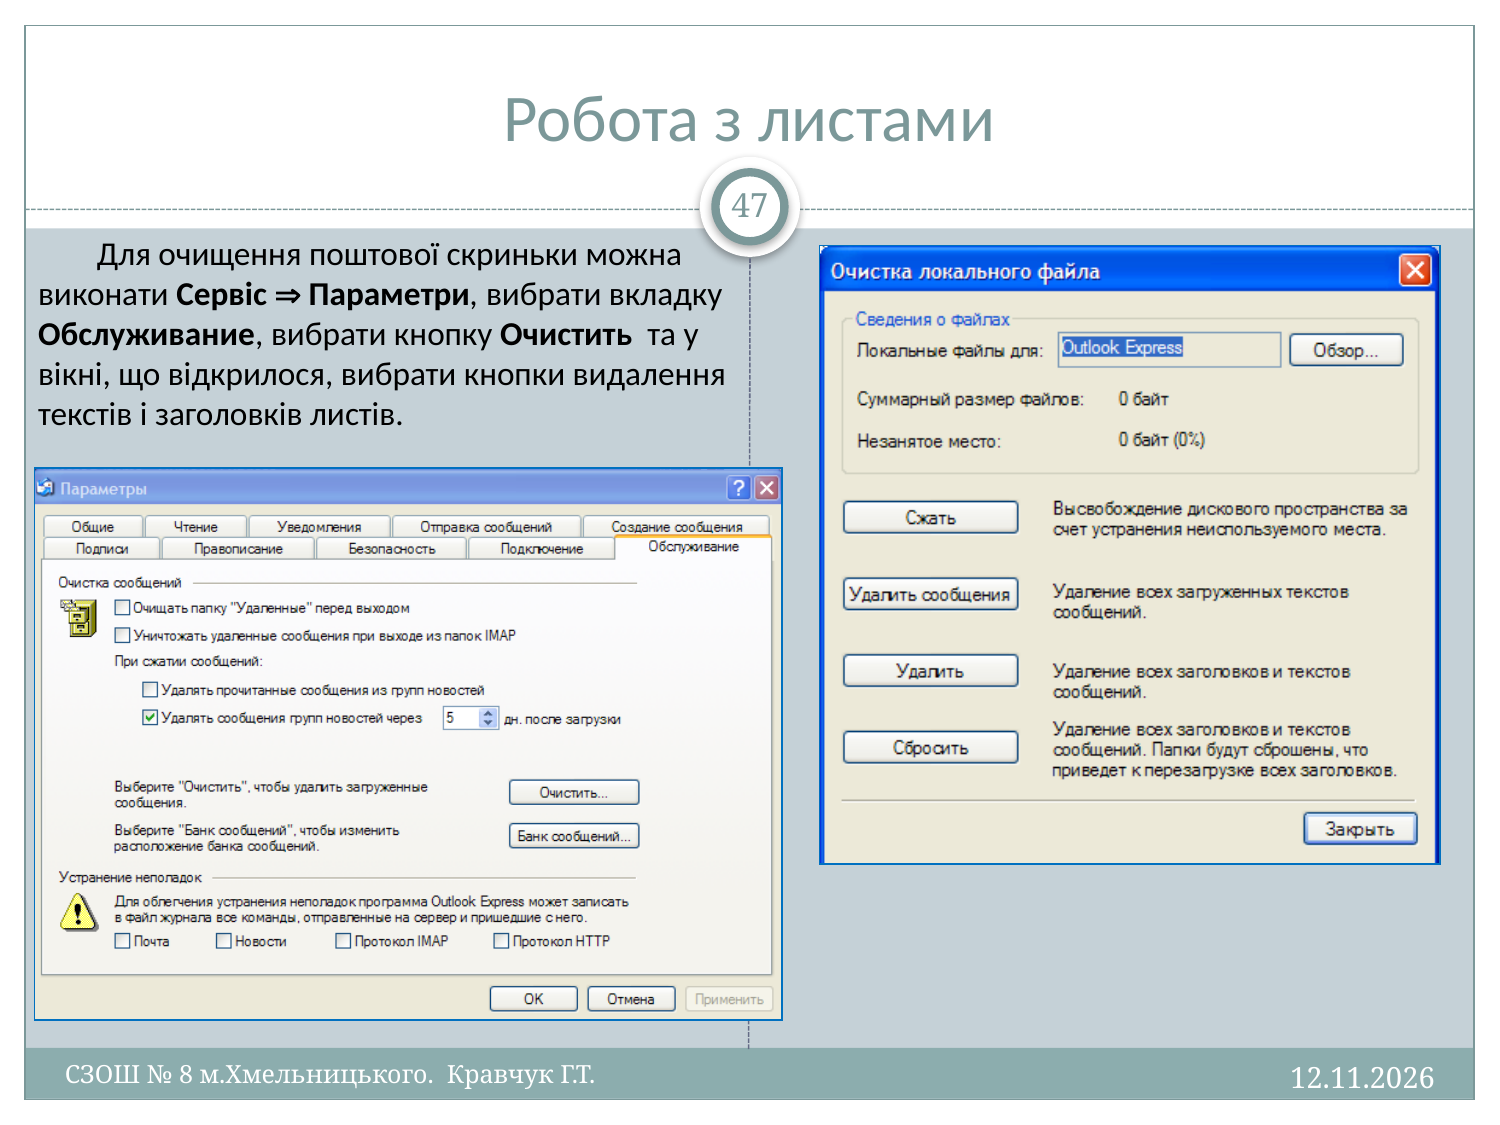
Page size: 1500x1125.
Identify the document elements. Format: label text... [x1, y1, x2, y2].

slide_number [950, 1051, 1450, 1112]
title Робота з листами [49, 37, 1450, 162]
picture [820, 245, 1440, 864]
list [34, 468, 782, 1020]
footer СЗОШ № 8 м.Хмельницького. Кравчук Г.Т. [50, 1051, 638, 1112]
slide_number 47 [712, 170, 788, 243]
list Для очищення поштової скриньки можна виконати Сервіс  Параметри, вибрати вкладку Обслуживание, вибрати кнопку Очистить та у вікні, що відкрилося, вибрати кнопки видалення текстів і заголовків листів. [23, 224, 750, 1043]
